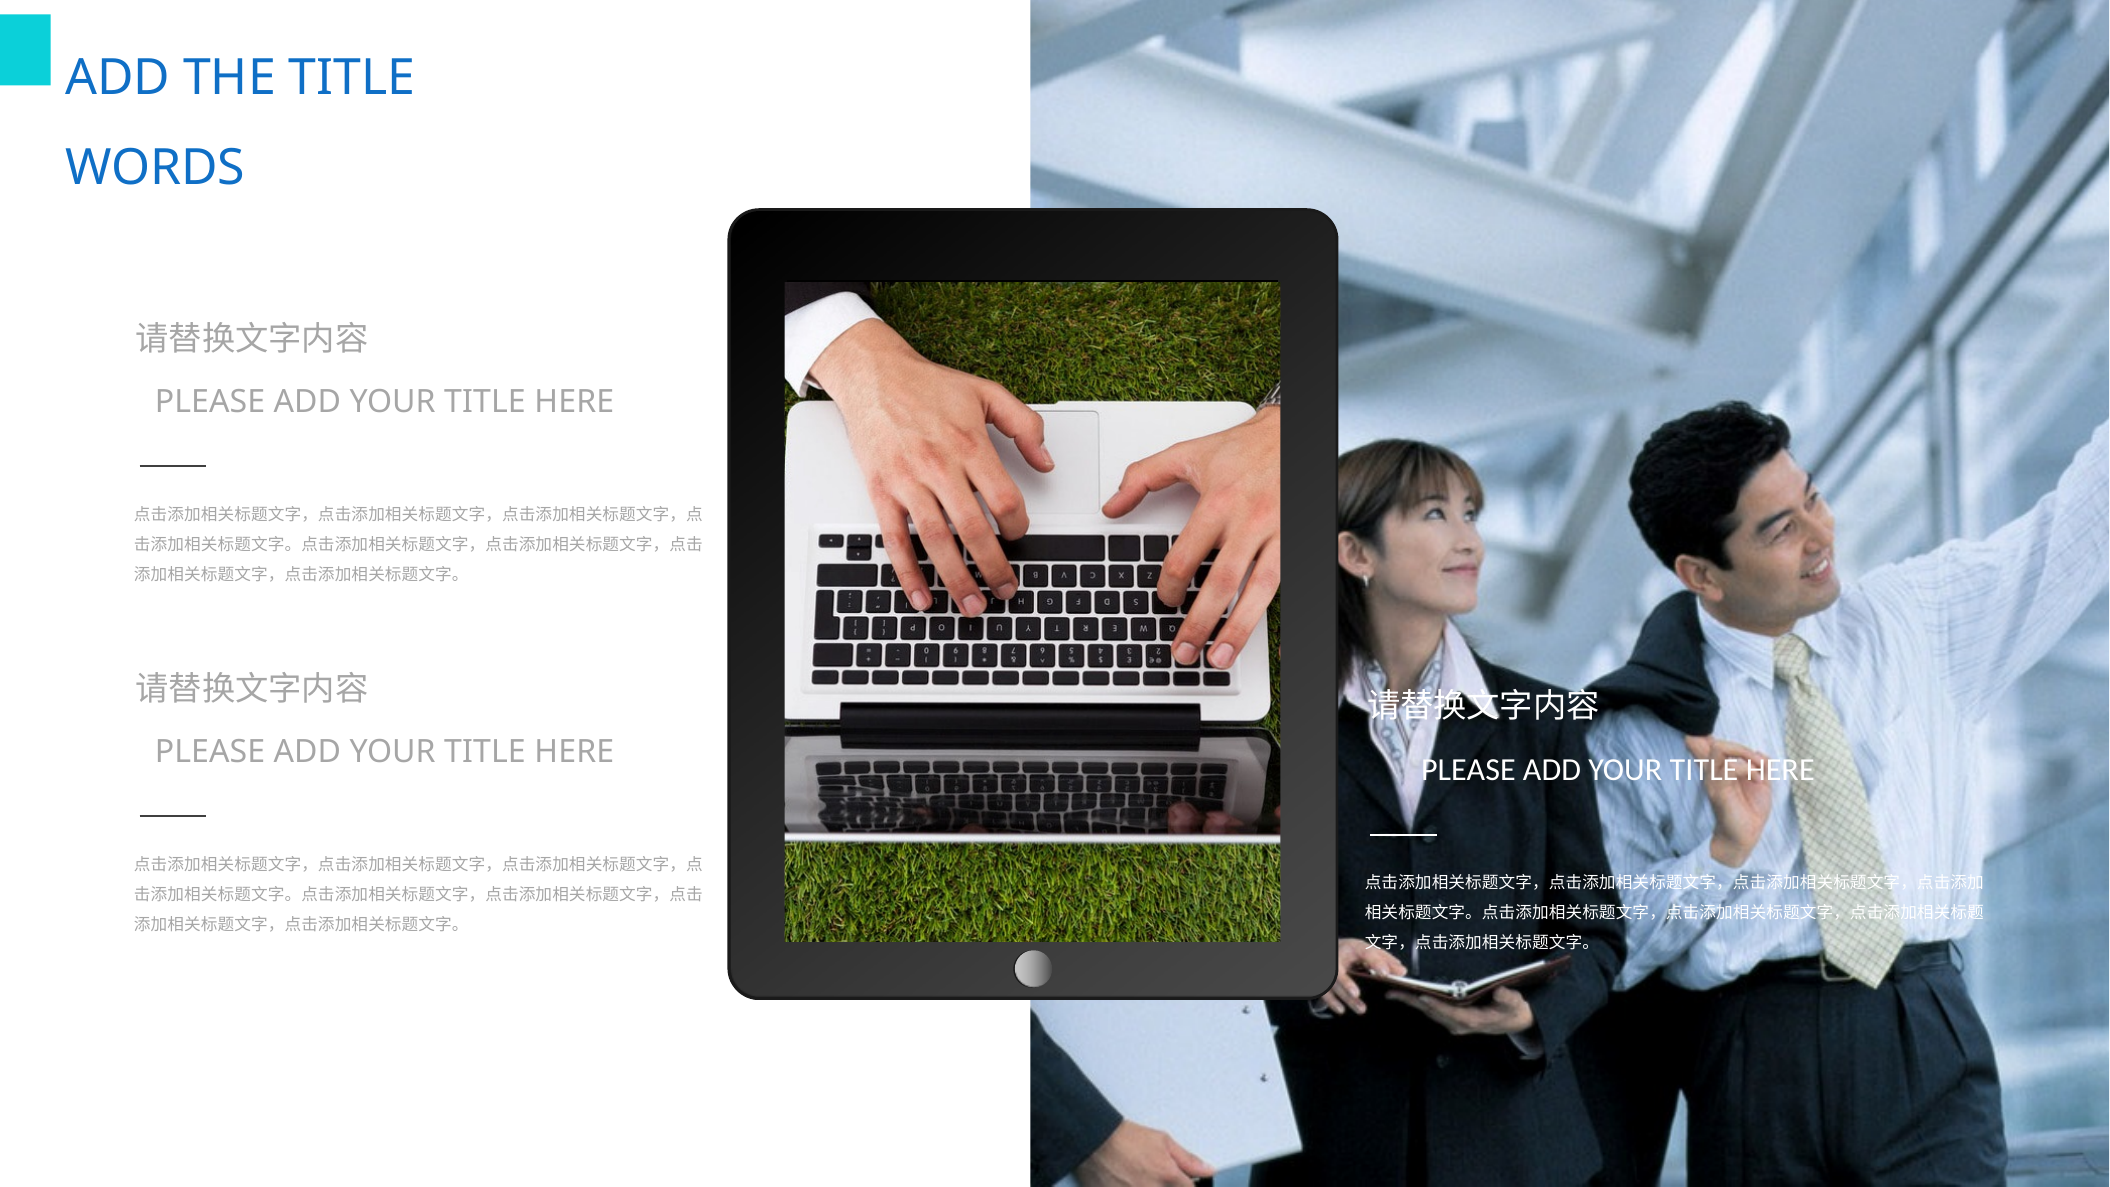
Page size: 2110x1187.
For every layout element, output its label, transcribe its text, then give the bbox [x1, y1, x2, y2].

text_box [726, 208, 1339, 1000]
text_box ADD THE TITLE WORDS [50, 7, 583, 202]
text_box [119, 309, 727, 593]
text_box [1029, 0, 2110, 1187]
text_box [119, 659, 727, 943]
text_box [1349, 676, 2000, 961]
